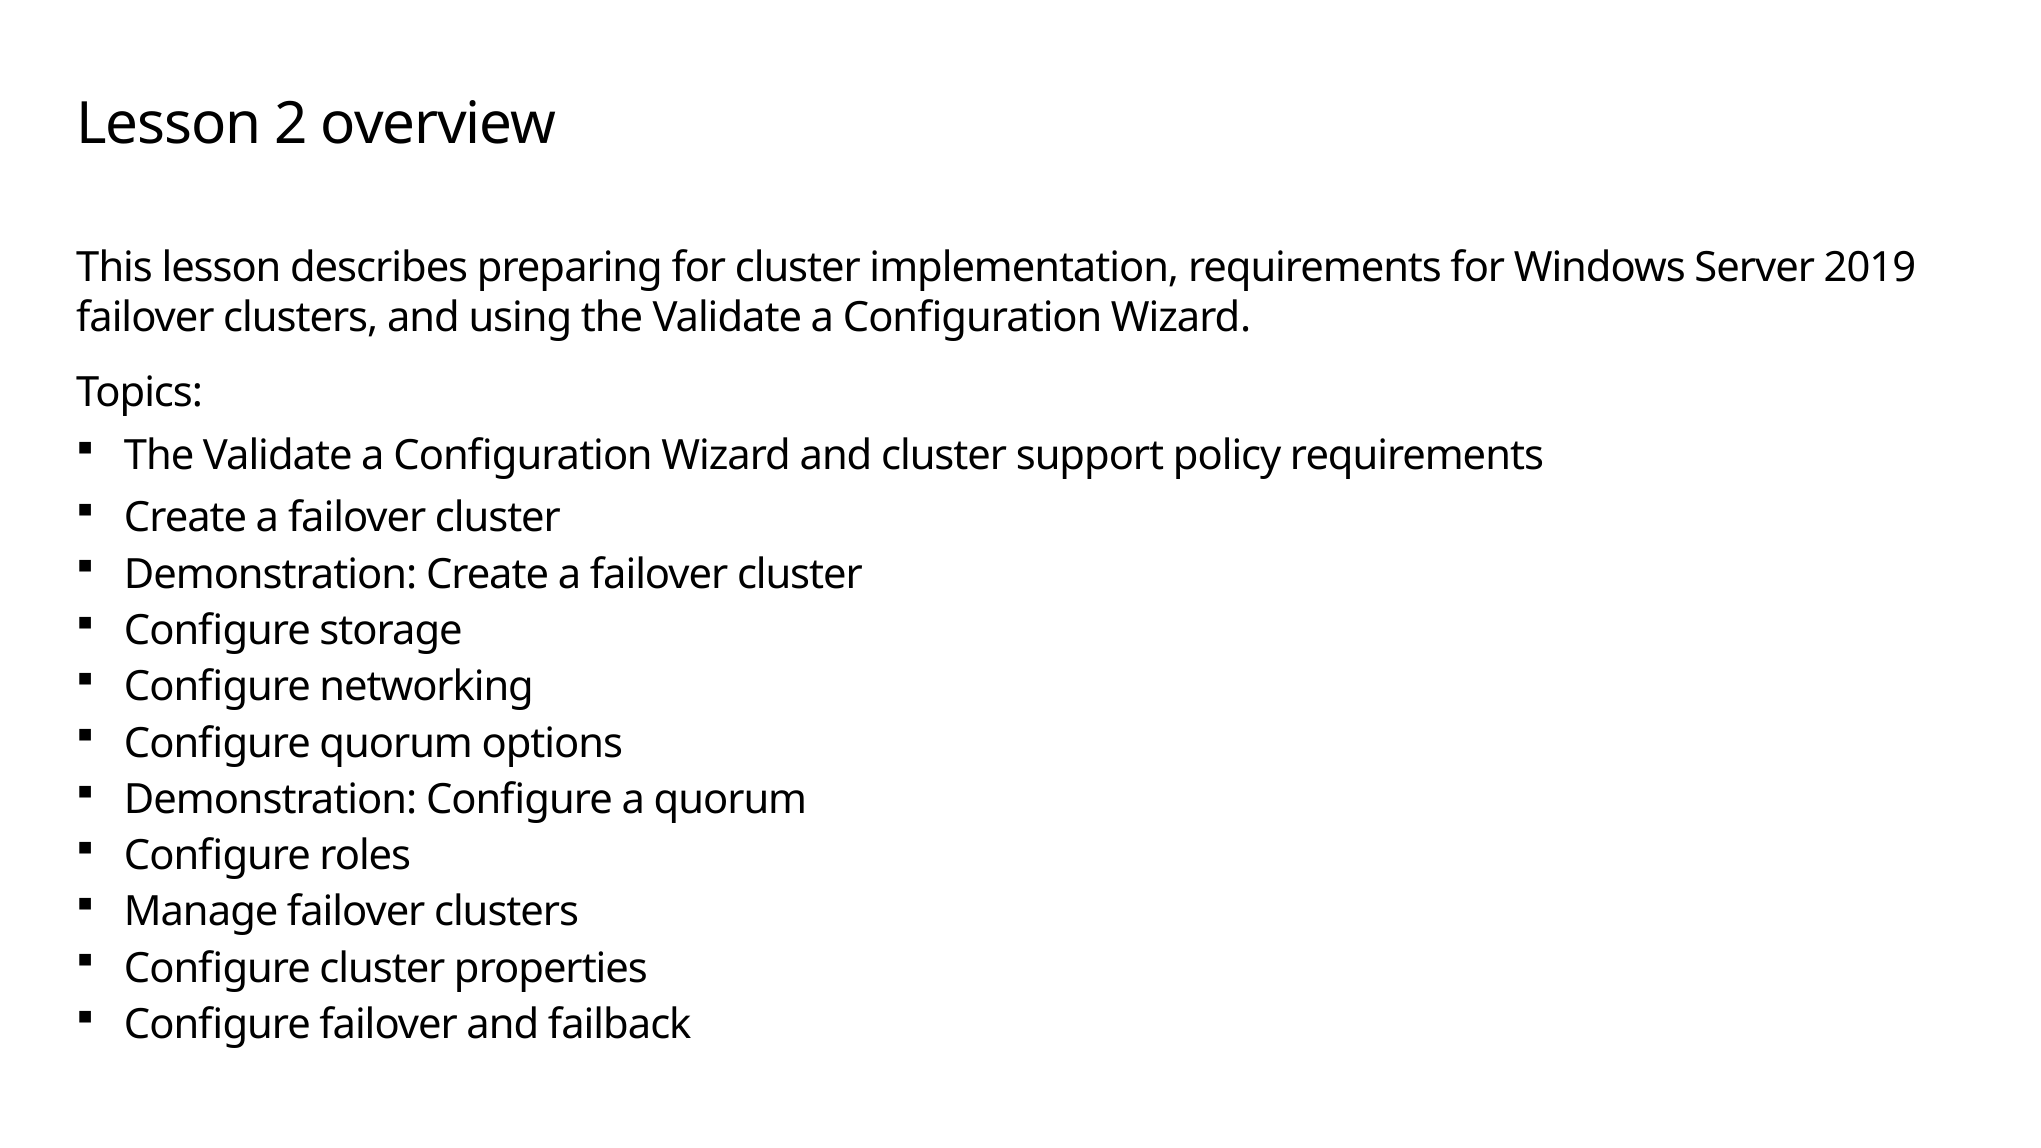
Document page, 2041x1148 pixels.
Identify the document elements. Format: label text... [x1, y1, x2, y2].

title Lesson 2 overview [76, 93, 1968, 161]
list This lesson describes preparing for cluster implementation, requirements for Windows Server 2019 failover clusters, and using the Validate a Configuration Wizard. Topics: The Validate a Configuration Wizard and cluster support policy requirements Create a failover cluster Demonstration: Create a failover cluster Configure storage Configure networking Configure quorum options Demonstration: Configure a quorum Configure roles Manage failover clusters Configure cluster properties Configure failover and failback [76, 240, 1970, 1074]
